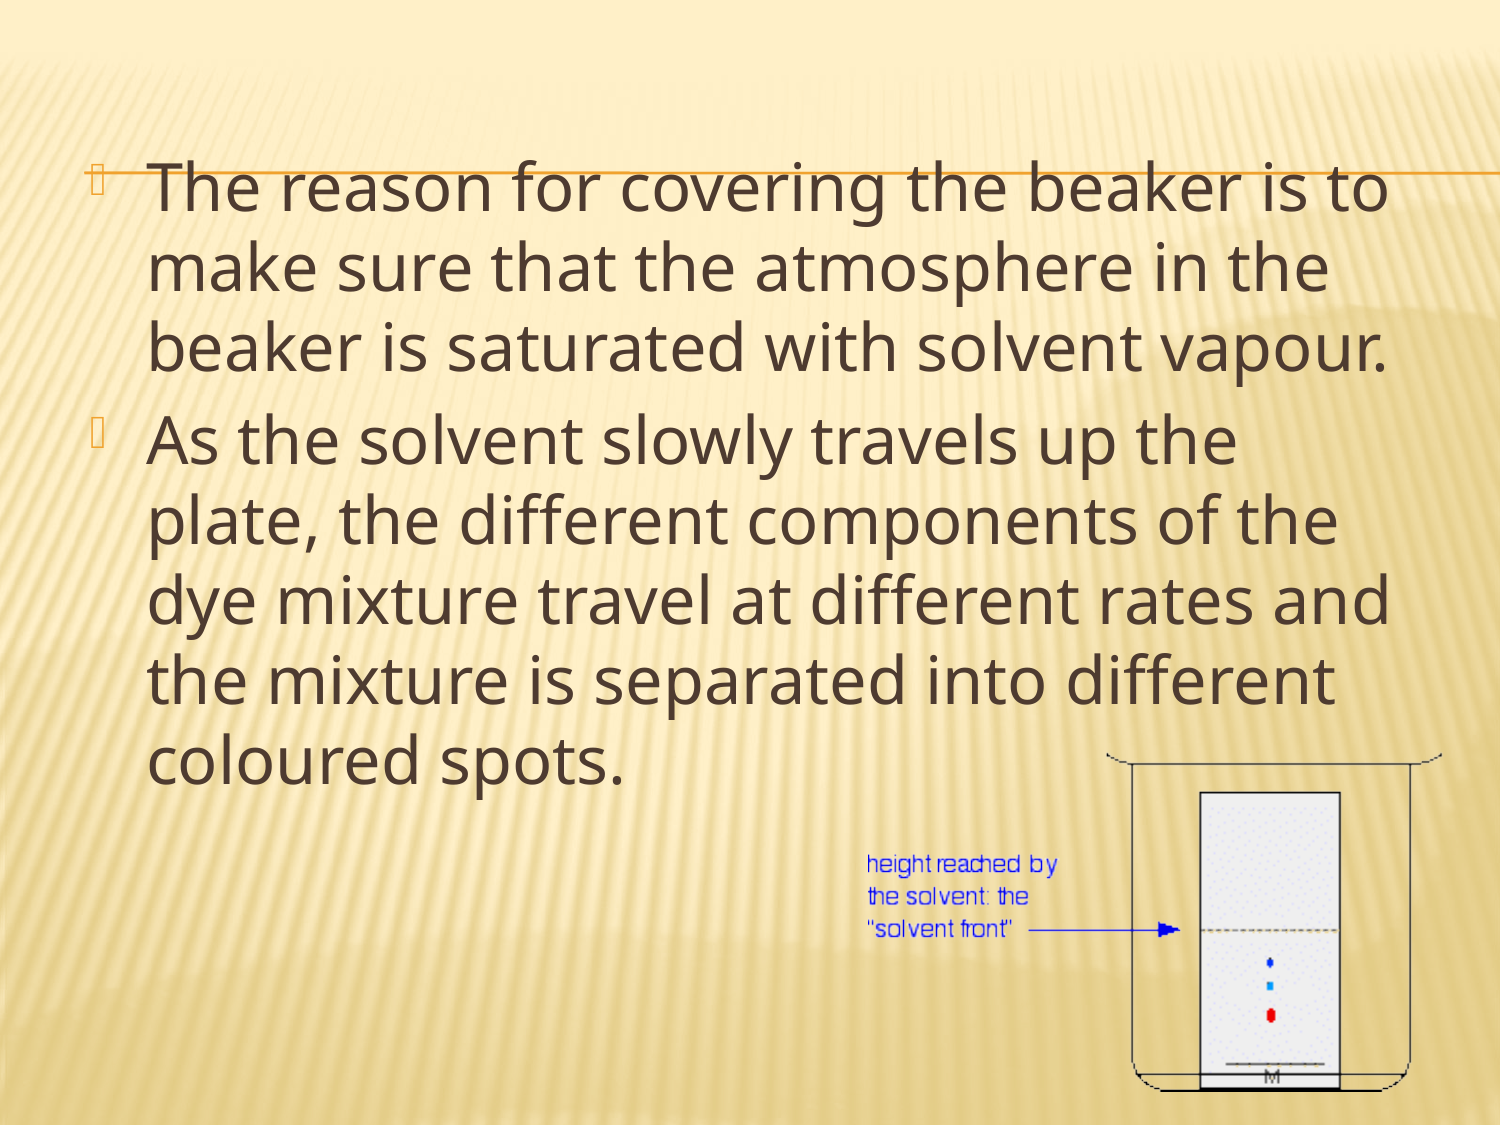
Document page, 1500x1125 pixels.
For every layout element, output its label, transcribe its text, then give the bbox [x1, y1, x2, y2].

list The reason for covering the beaker is to make sure that the atmosphere in the beaker is saturated with solvent vapour. As the solvent slowly travels up the plate, the different components of the dye mixture travel at different rates and the mixture is separated into different coloured spots. [75, 137, 1425, 1059]
picture [867, 727, 1457, 1093]
